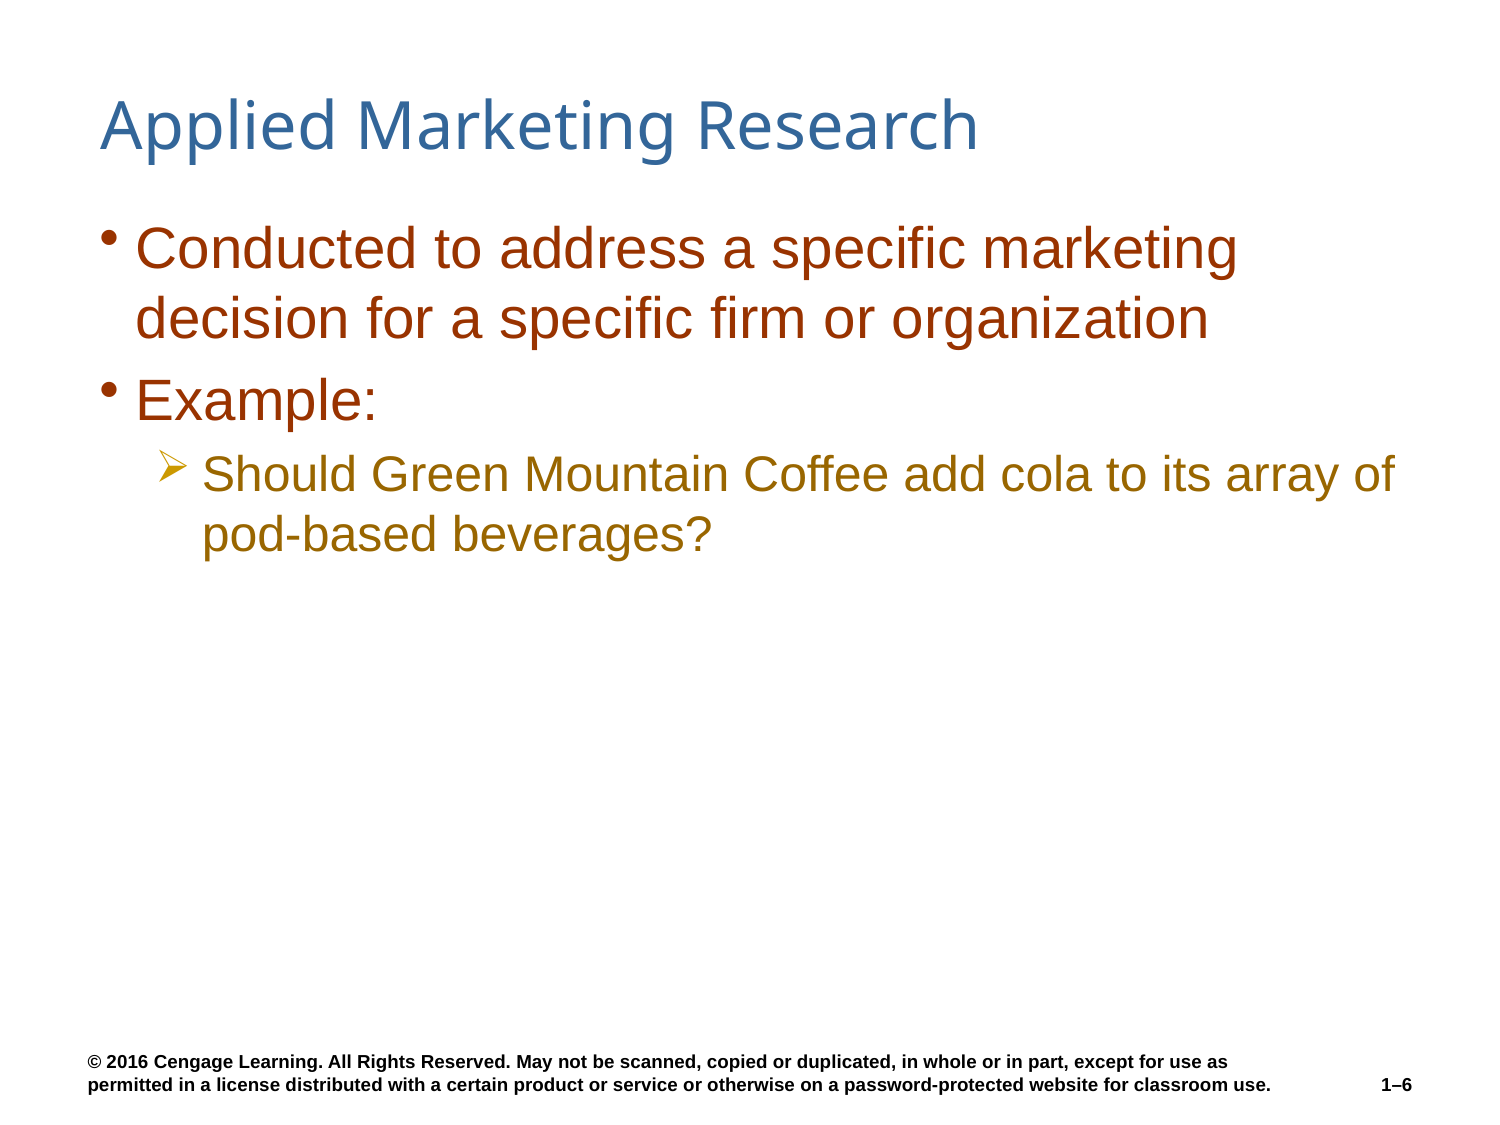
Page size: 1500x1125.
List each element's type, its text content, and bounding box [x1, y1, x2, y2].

footer © 2016 Cengage Learning. All Rights Reserved. May not be scanned, copied or duplicated, in whole or in part, except for use as permitted in a license distributed with a certain product or service or otherwise on a password-protected website for classroom use. [87, 1057, 1050, 1103]
list Conducted to address a specific marketing decision for a specific firm or organization Example: Should Green Mountain Coffee add cola to its array of pod-based beverages? [84, 202, 1414, 1013]
title Applied Marketing Research [85, 75, 1411, 171]
slide_number 1–6 [1050, 1042, 1413, 1103]
